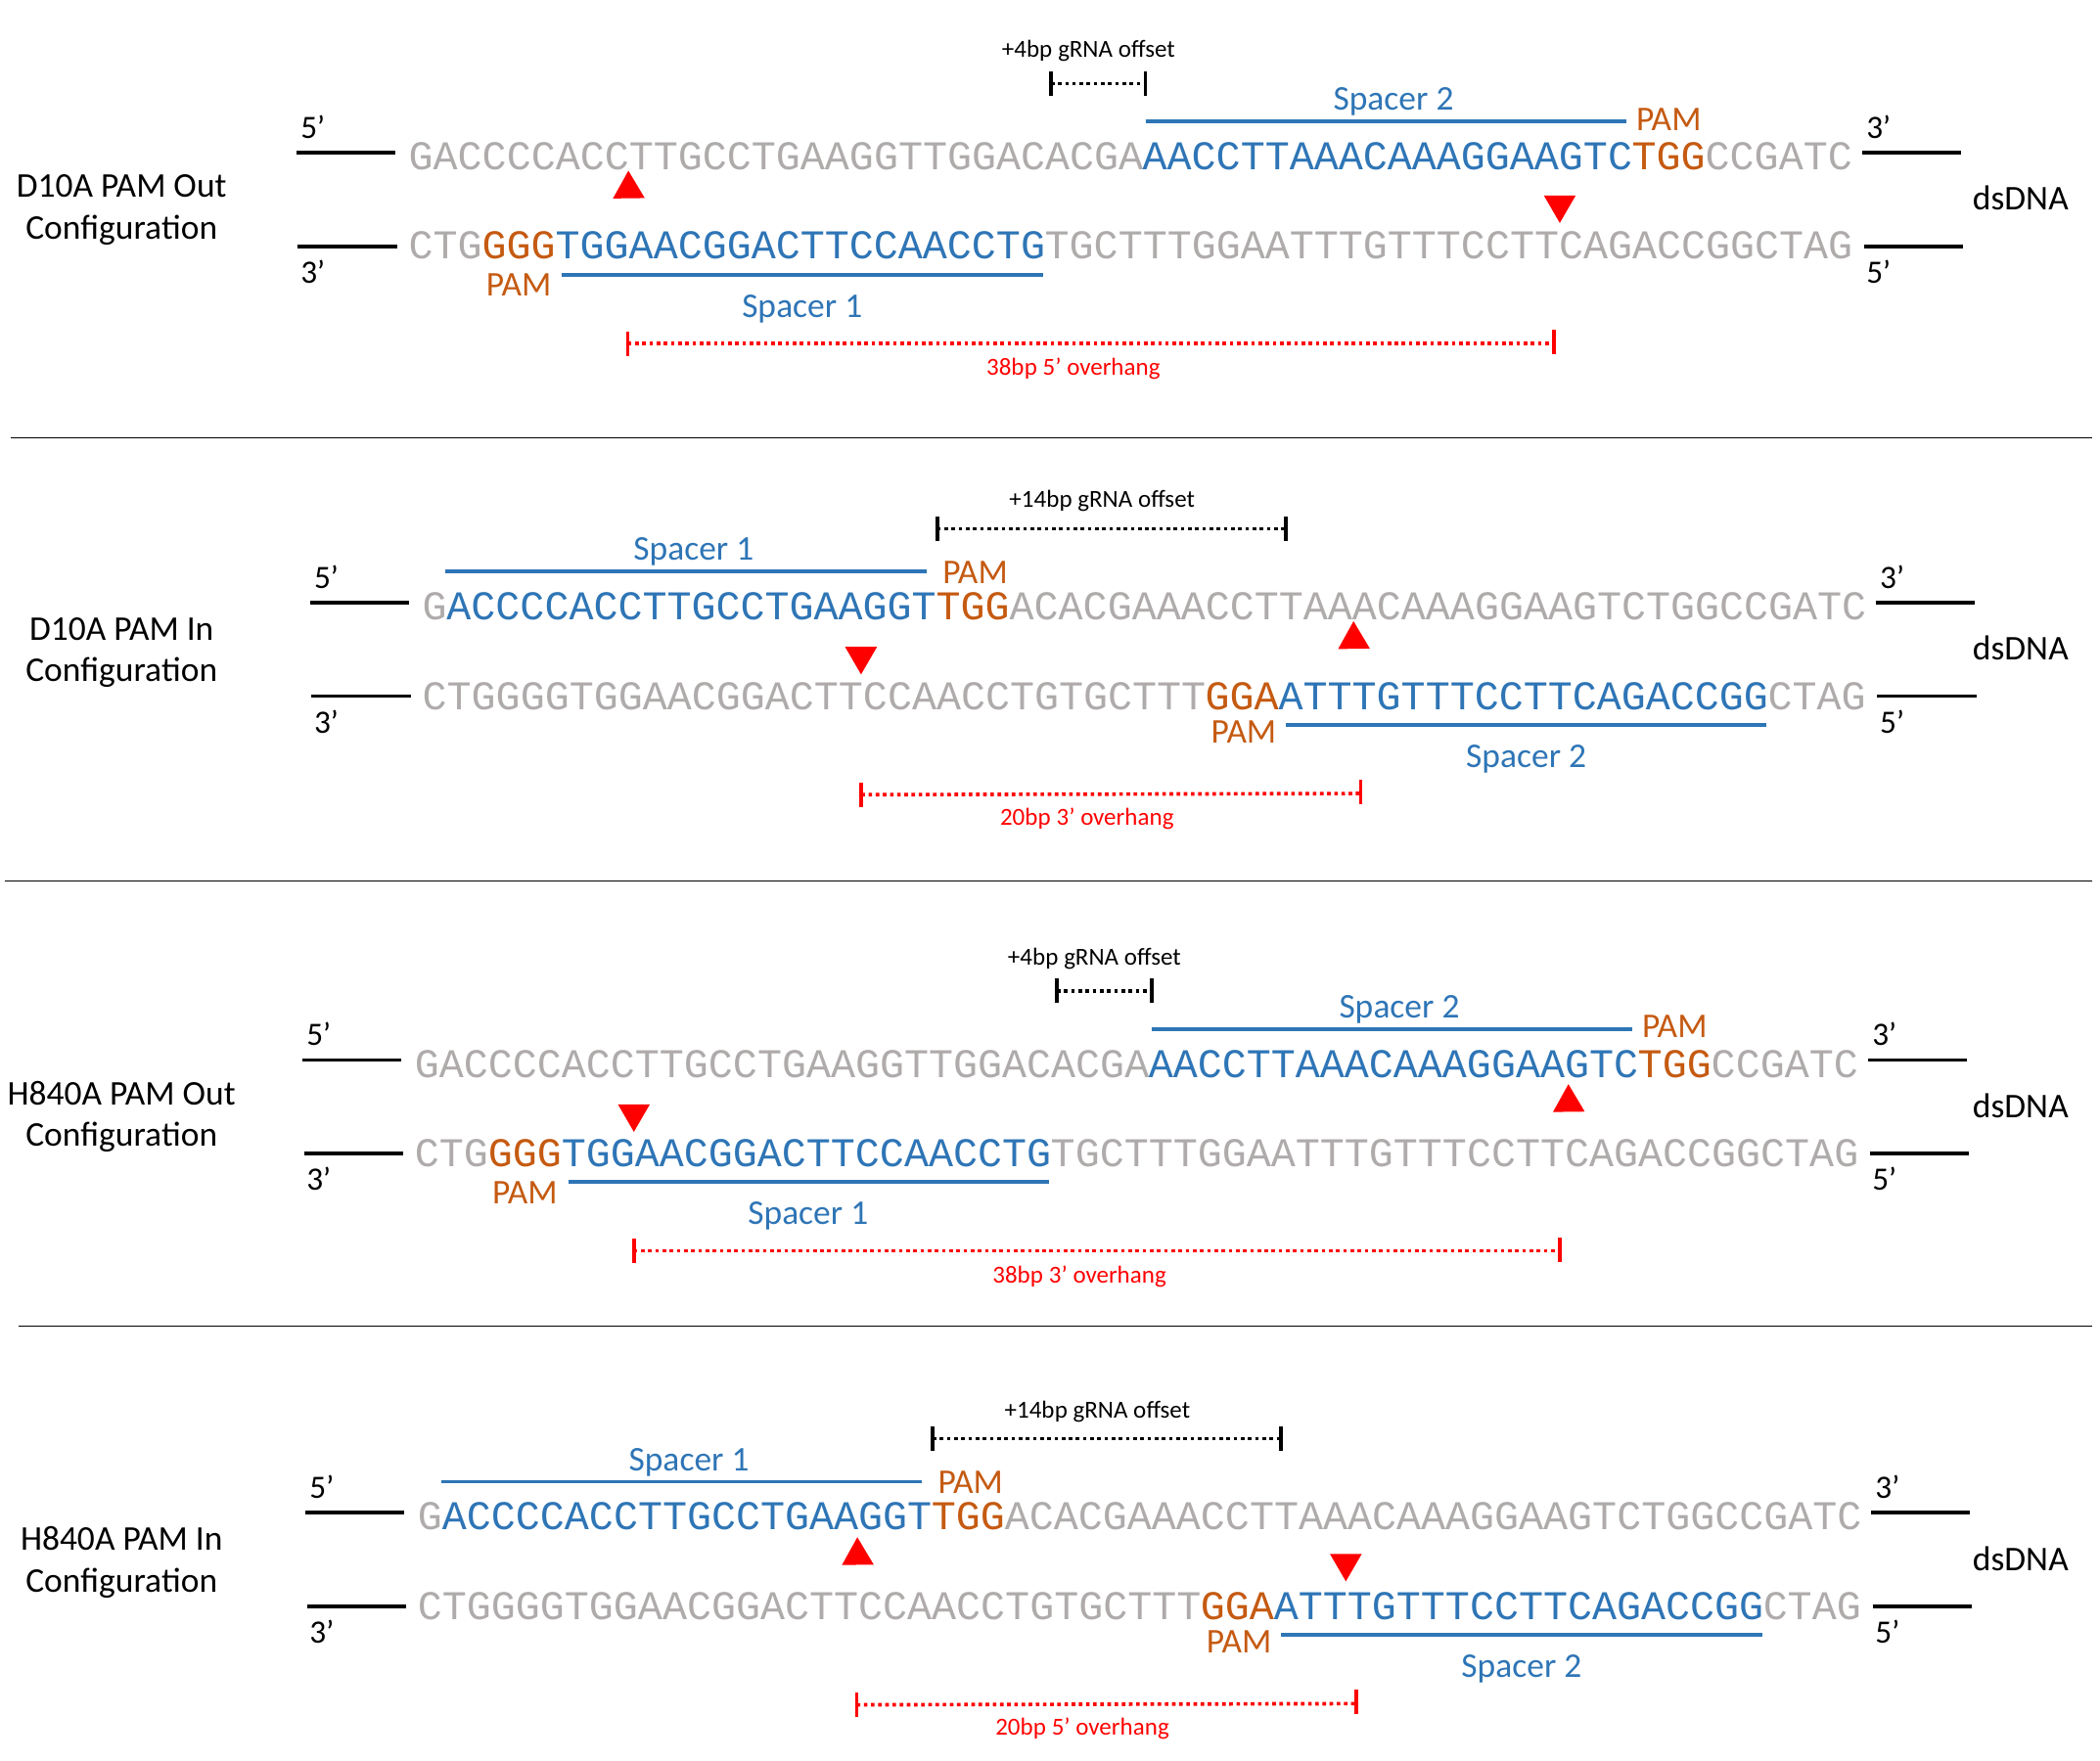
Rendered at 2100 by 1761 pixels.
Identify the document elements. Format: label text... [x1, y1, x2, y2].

text_box D10A PAM In Configuration [0, 598, 283, 697]
text_box Spacer 1 [567, 1428, 811, 1481]
text_box 20bp 3’ overhang [937, 807, 1237, 837]
text_box GACCCCACCTTGCCTGAAGGTTGGACACGAAACCTTAAACAAAGGAAGTCTGGCCGATC [407, 571, 2099, 636]
text_box PAM [1553, 996, 1797, 1053]
text_box D10A PAM Out Configuration [0, 156, 283, 253]
text_box 3’ [1857, 1005, 1917, 1060]
text_box dsDNA [1934, 617, 2099, 660]
text_box PAM [848, 1451, 1093, 1509]
text_box PAM [403, 1161, 647, 1218]
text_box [1050, 70, 1146, 96]
text_box 3’ [286, 243, 345, 297]
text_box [861, 779, 1361, 807]
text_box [633, 1237, 1561, 1264]
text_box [936, 516, 1287, 541]
text_box 3’ [292, 1151, 351, 1204]
text_box 5’ [1860, 1603, 1920, 1657]
text_box dsDNA [1934, 1075, 2099, 1118]
text_box dsDNA [1934, 1528, 2099, 1571]
text_box [1541, 194, 1578, 210]
text_box 5’ [292, 1005, 351, 1060]
text_box PAM [1547, 88, 1791, 145]
text_box +14bp gRNA offset [952, 475, 1253, 516]
text_box 5’ [295, 1458, 354, 1513]
text_box 3’ [1865, 548, 1925, 602]
text_box [840, 1535, 876, 1566]
text_box 3’ [1851, 98, 1911, 152]
text_box [1328, 1553, 1364, 1584]
text_box [1551, 1082, 1587, 1113]
text_box [843, 646, 880, 677]
text_box 3’ [1860, 1458, 1920, 1513]
text_box +14bp gRNA offset [947, 1385, 1248, 1426]
text_box GACCCCACCTTGCCTGAAGGTTGGACACGAAACCTTAAACAAAGGAAGTCTGGCCGATC [393, 121, 2099, 186]
text_box 38bp 3’ overhang [930, 1264, 1230, 1295]
text_box dsDNA [1934, 168, 2099, 210]
text_box Spacer 1 [571, 518, 816, 571]
text_box [611, 168, 647, 200]
text_box 5’ [1865, 693, 1925, 747]
text_box 5’ [1851, 243, 1911, 297]
text_box GACCCCACCTTGCCTGAAGGTTGGACACGAAACCTTAAACAAAGGAAGTCTGGCCGATC [400, 1029, 2099, 1093]
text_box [1056, 978, 1152, 1004]
text_box +4bp gRNA offset [944, 933, 1245, 977]
text_box [1336, 618, 1372, 651]
text_box Spacer 2 [1271, 68, 1516, 121]
text_box Spacer 2 [1404, 727, 1648, 782]
text_box Spacer 1 [686, 1184, 931, 1237]
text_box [932, 1426, 1282, 1452]
text_box [616, 1103, 652, 1118]
text_box H840A PAM Out Configuration [0, 1062, 283, 1161]
text_box 20bp 5’ overhang [933, 1718, 1233, 1748]
text_box 38bp 5’ overhang [924, 356, 1224, 387]
text_box 3’ [299, 693, 359, 747]
text_box CTGGGGTGGAACGGACTTCCAACCTGTGCTTTGGAATTTGTTTCCTTCAGACCGGCTAG [400, 1118, 2099, 1183]
text_box Spacer 1 [680, 277, 925, 330]
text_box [627, 330, 1555, 356]
text_box PAM [853, 541, 1097, 598]
text_box CTGGGGTGGAACGGACTTCCAACCTGTGCTTTGGAATTTGTTTCCTTCAGACCGGCTAG [403, 1571, 2099, 1635]
text_box PAM [396, 254, 641, 311]
text_box 5’ [1857, 1151, 1917, 1204]
text_box 5’ [286, 98, 345, 152]
text_box +4bp gRNA offset [938, 25, 1239, 70]
text_box 5’ [299, 548, 359, 602]
text_box CTGGGGTGGAACGGACTTCCAACCTGTGCTTTGGAATTTGTTTCCTTCAGACCGGCTAG [393, 210, 2099, 275]
text_box PAM [1117, 1610, 1361, 1667]
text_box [856, 1689, 1356, 1718]
text_box H840A PAM In Configuration [0, 1508, 283, 1606]
text_box Spacer 2 [1399, 1637, 1644, 1692]
text_box CTGGGGTGGAACGGACTTCCAACCTGTGCTTTGGAATTTGTTTCCTTCAGACCGGCTAG [407, 660, 2099, 725]
text_box 3’ [295, 1603, 354, 1657]
text_box Spacer 2 [1277, 975, 1522, 1028]
text_box PAM [1121, 700, 1366, 757]
text_box GACCCCACCTTGCCTGAAGGTTGGACACGAAACCTTAAACAAAGGAAGTCTGGCCGATC [403, 1481, 2099, 1546]
